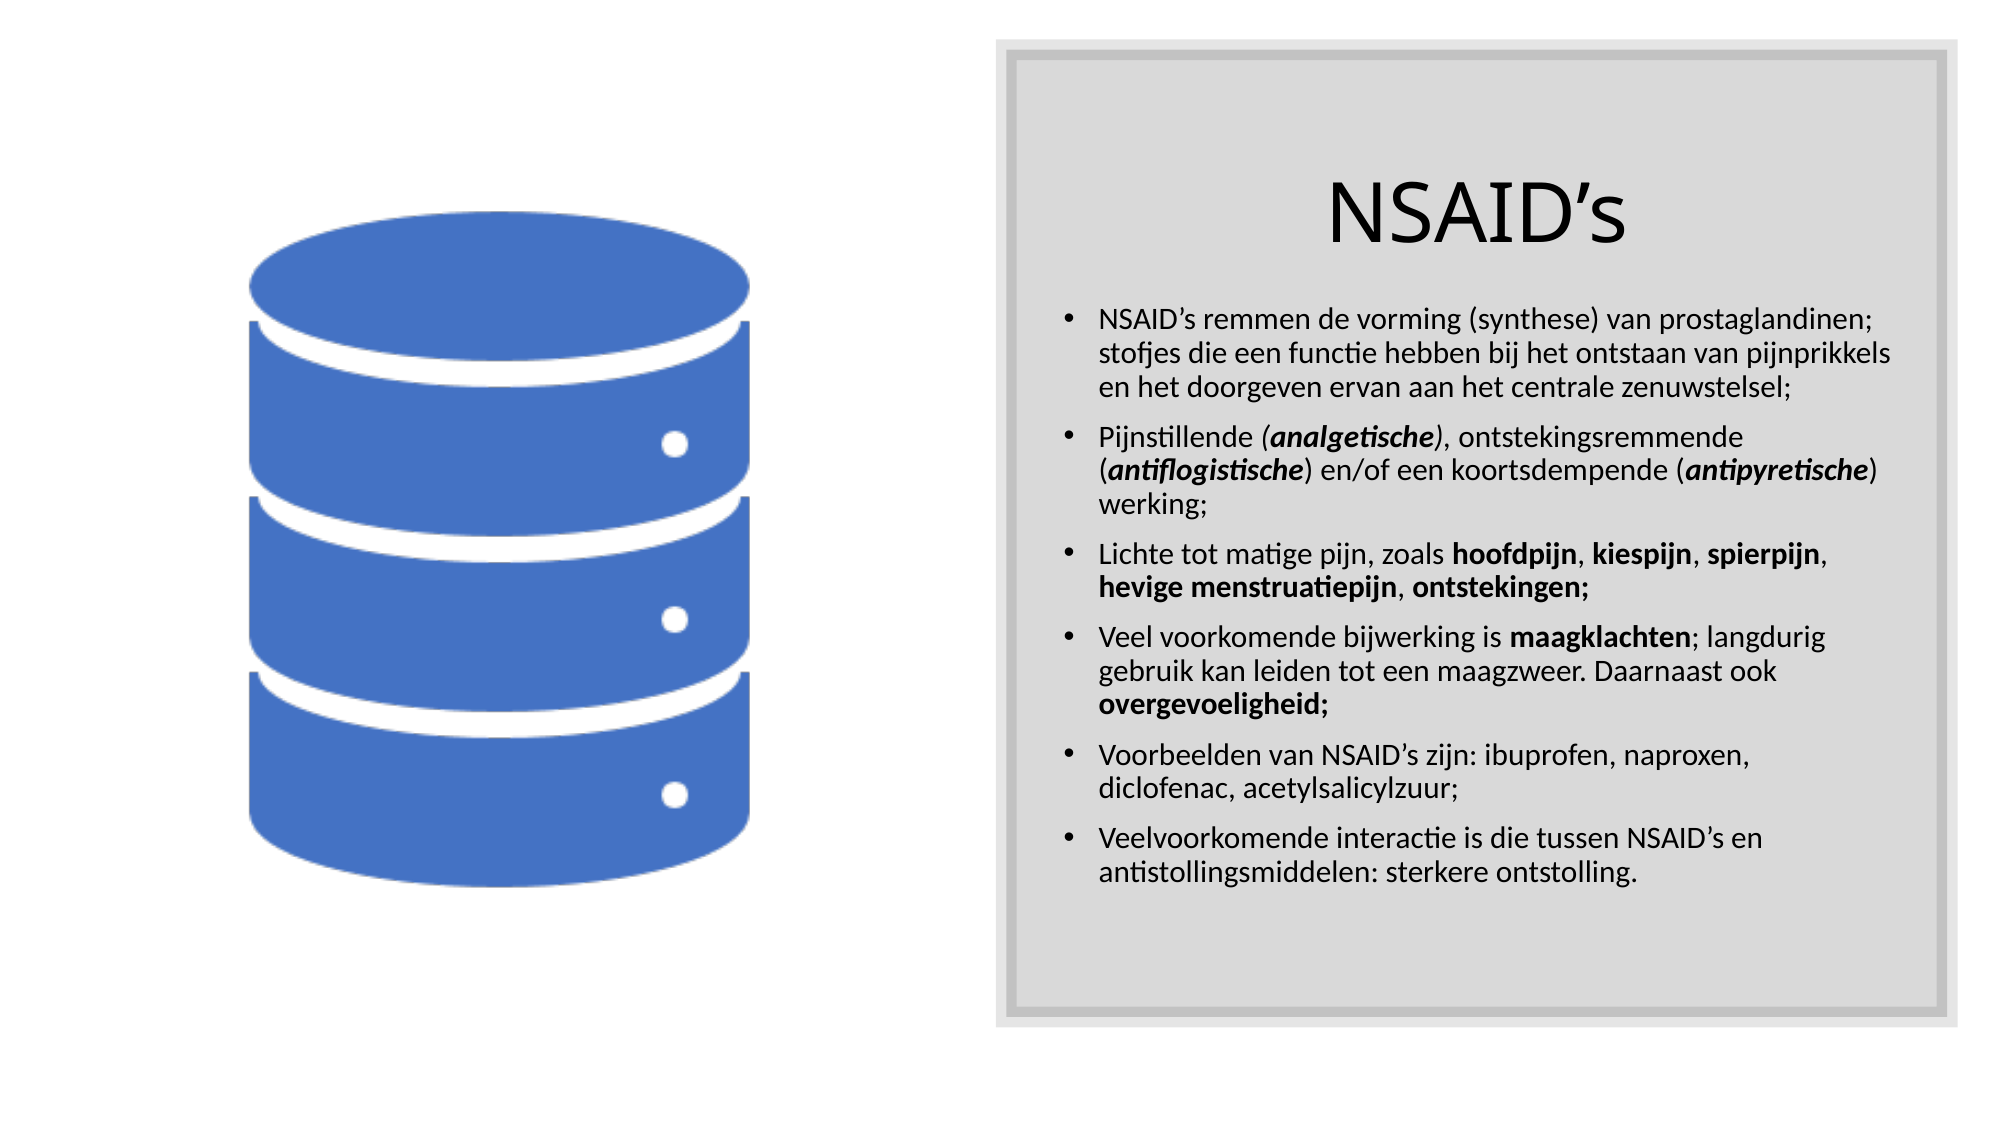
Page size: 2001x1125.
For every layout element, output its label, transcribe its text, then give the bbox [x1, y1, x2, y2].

text_box [1005, 49, 1948, 1018]
list NSAID’s remmen de vorming (synthese) van prostaglandinen; stofjes die een functie hebben bij het ontstaan van pijnprikkels en het doorgeven ervan aan het centrale zenuwstelsel; Pijnstillende (analgetische), ontstekingsremmende (antiflogistische) en/of een koortsdempende (antipyretische) werking; Lichte tot matige pijn, zoals hoofdpijn, kiespijn, spierpijn, hevige menstruatiepijn, ontstekingen; Veel voorkomende bijwerking is maagklachten; langdurig gebruik kan leiden tot een maagzweer. Daarnaast ook overgevoeligheid; Voorbeelden van NSAID’s zijn: ibuprofen, naproxen, diclofenac, acetylsalicylzuur; Veelvoorkomende interactie is die tussen NSAID’s en antistollingsmiddelen: sterkere ontstolling. [1048, 295, 1908, 915]
picture [79, 129, 921, 971]
title NSAID’s [1048, 105, 1906, 295]
